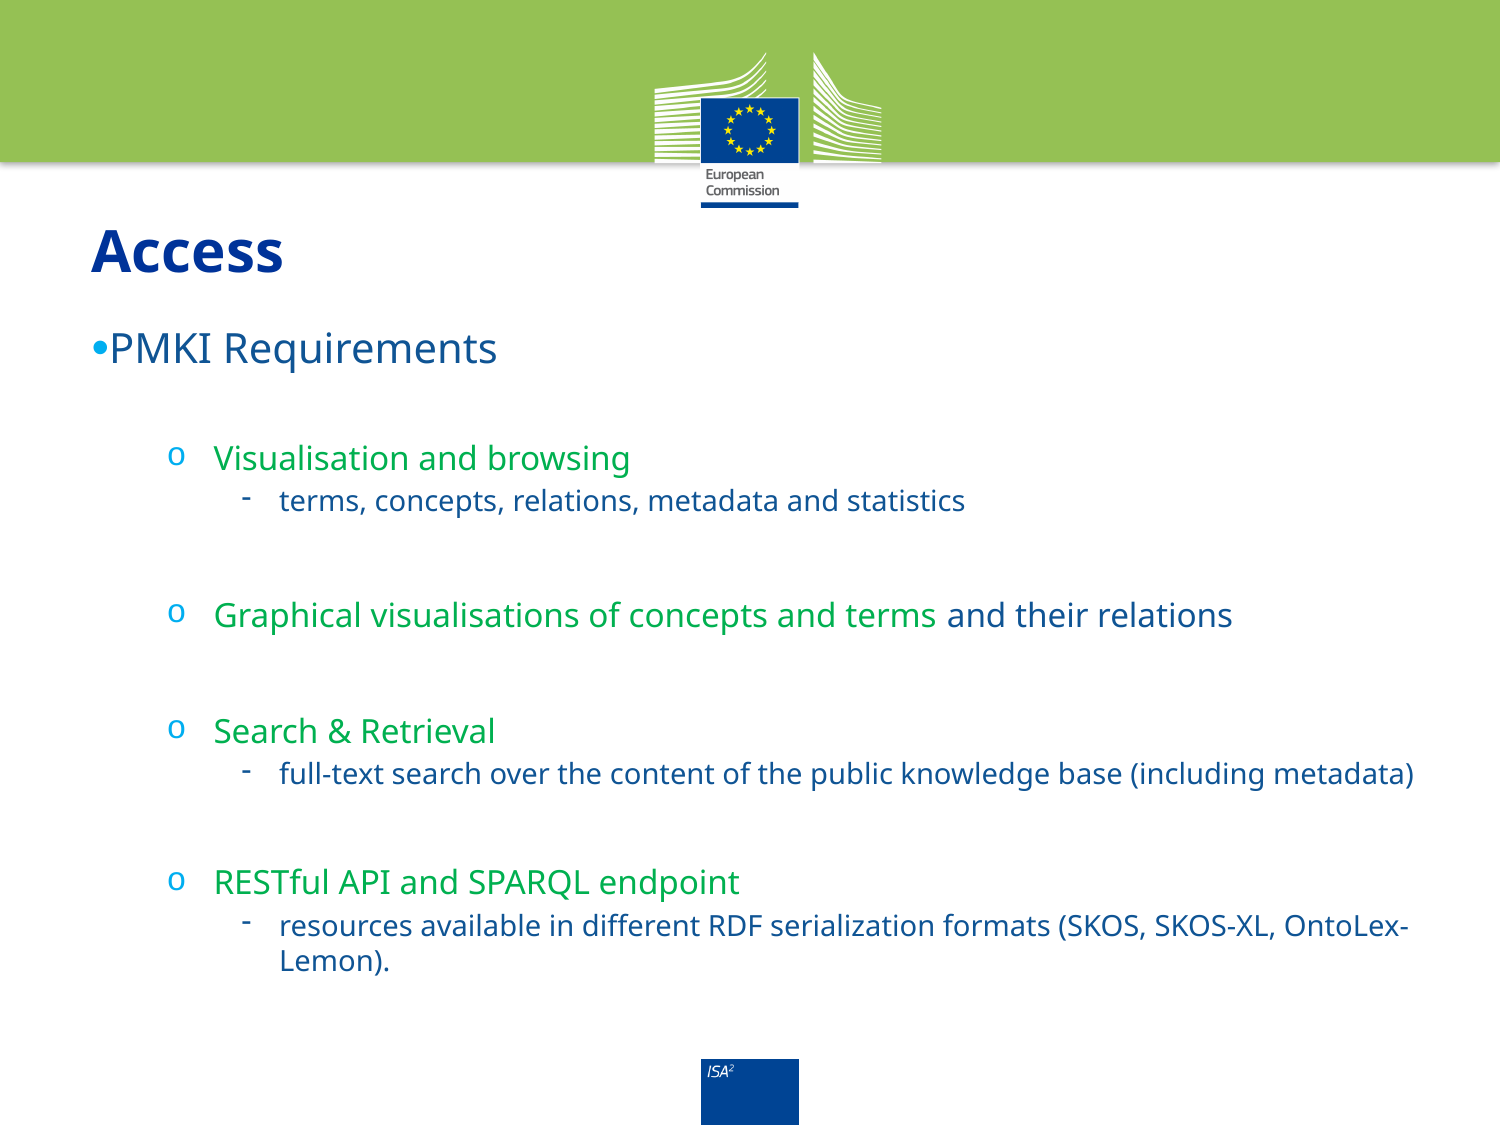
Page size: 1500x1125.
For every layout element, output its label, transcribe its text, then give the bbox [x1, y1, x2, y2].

picture [701, 1059, 799, 1125]
list PMKI Requirements Visualisation and browsing terms, concepts, relations, metadata and statistics Graphical visualisations of concepts and terms and their relations Search & Retrieval full-text search over the content of the public knowledge base (including metadata) RESTful API and SPARQL endpoint resources available in different RDF serialization formats (SKOS, SKOS-XL, OntoLex-Lemon). [76, 314, 1448, 1036]
title Access [76, 172, 1427, 314]
picture [607, 7, 892, 172]
